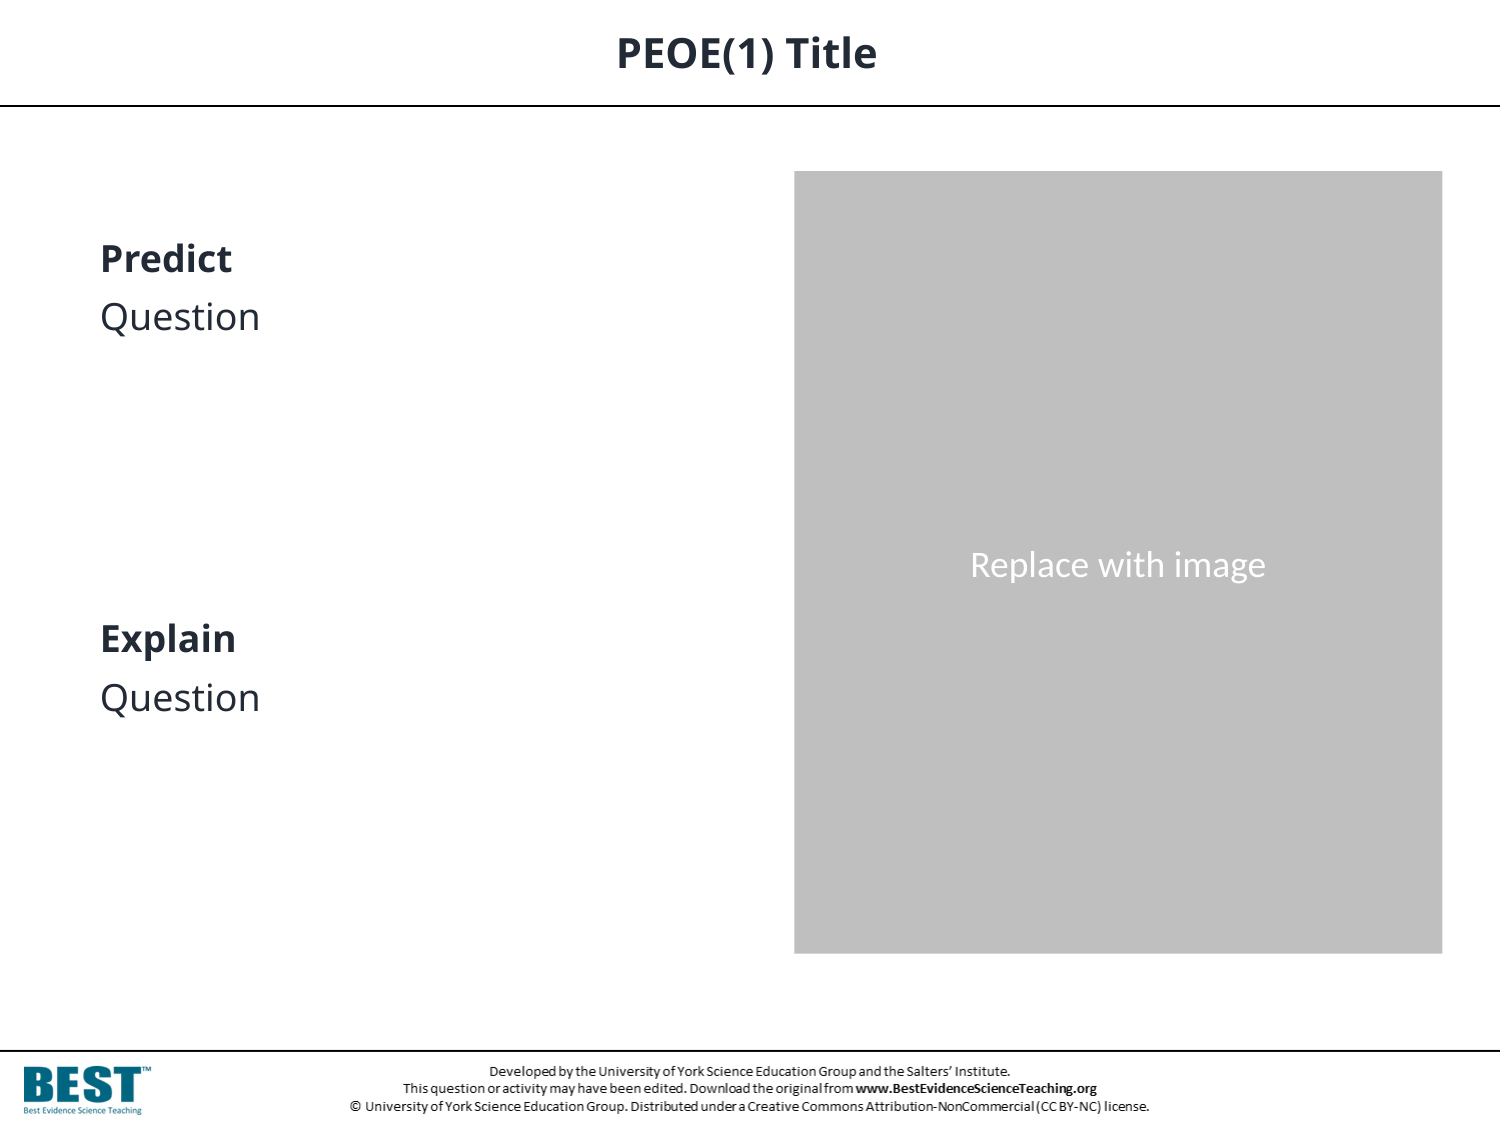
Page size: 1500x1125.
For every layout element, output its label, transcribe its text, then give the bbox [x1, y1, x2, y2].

text_box PEOE(1) Title [23, 4, 1471, 99]
picture [0, 105, 1500, 1125]
